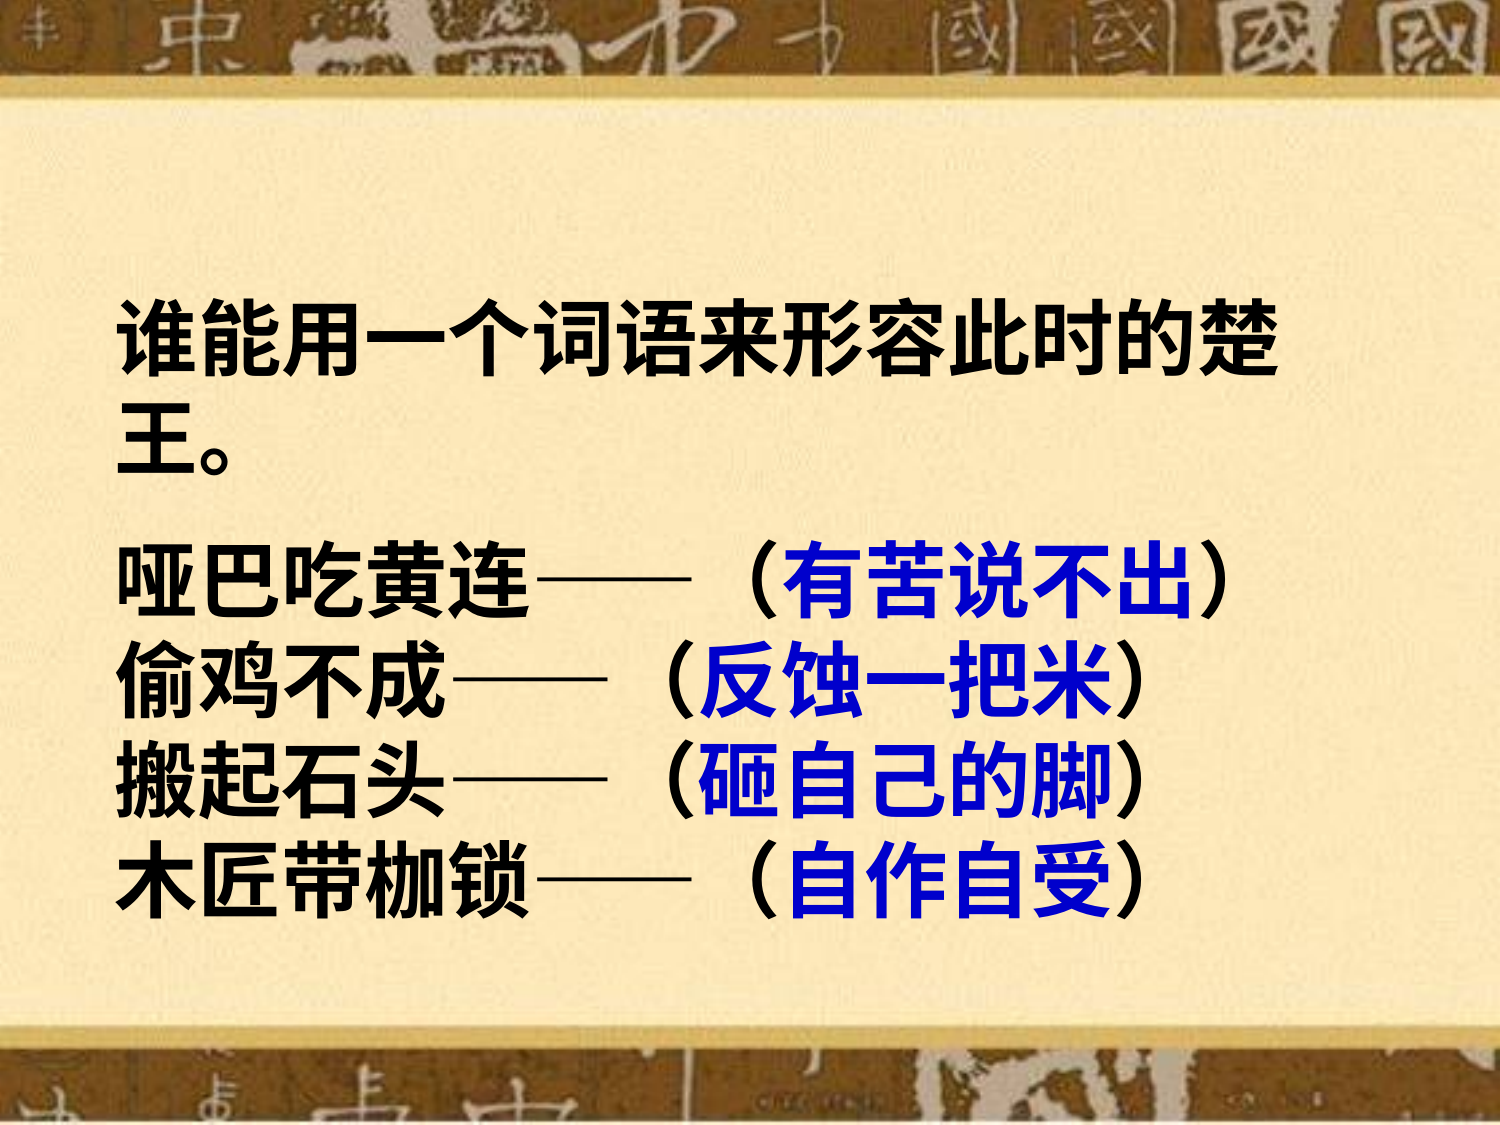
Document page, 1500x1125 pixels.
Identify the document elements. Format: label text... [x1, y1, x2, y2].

picture [0, 0, 1500, 1125]
text_box 谁能用一个词语来形容此时的楚王。 哑巴吃黄连——（有苦说不出） 偷鸡不成——（反蚀一把米） 搬起石头——（砸自己的脚） 木匠带枷锁——（自作自受） [100, 278, 1435, 936]
